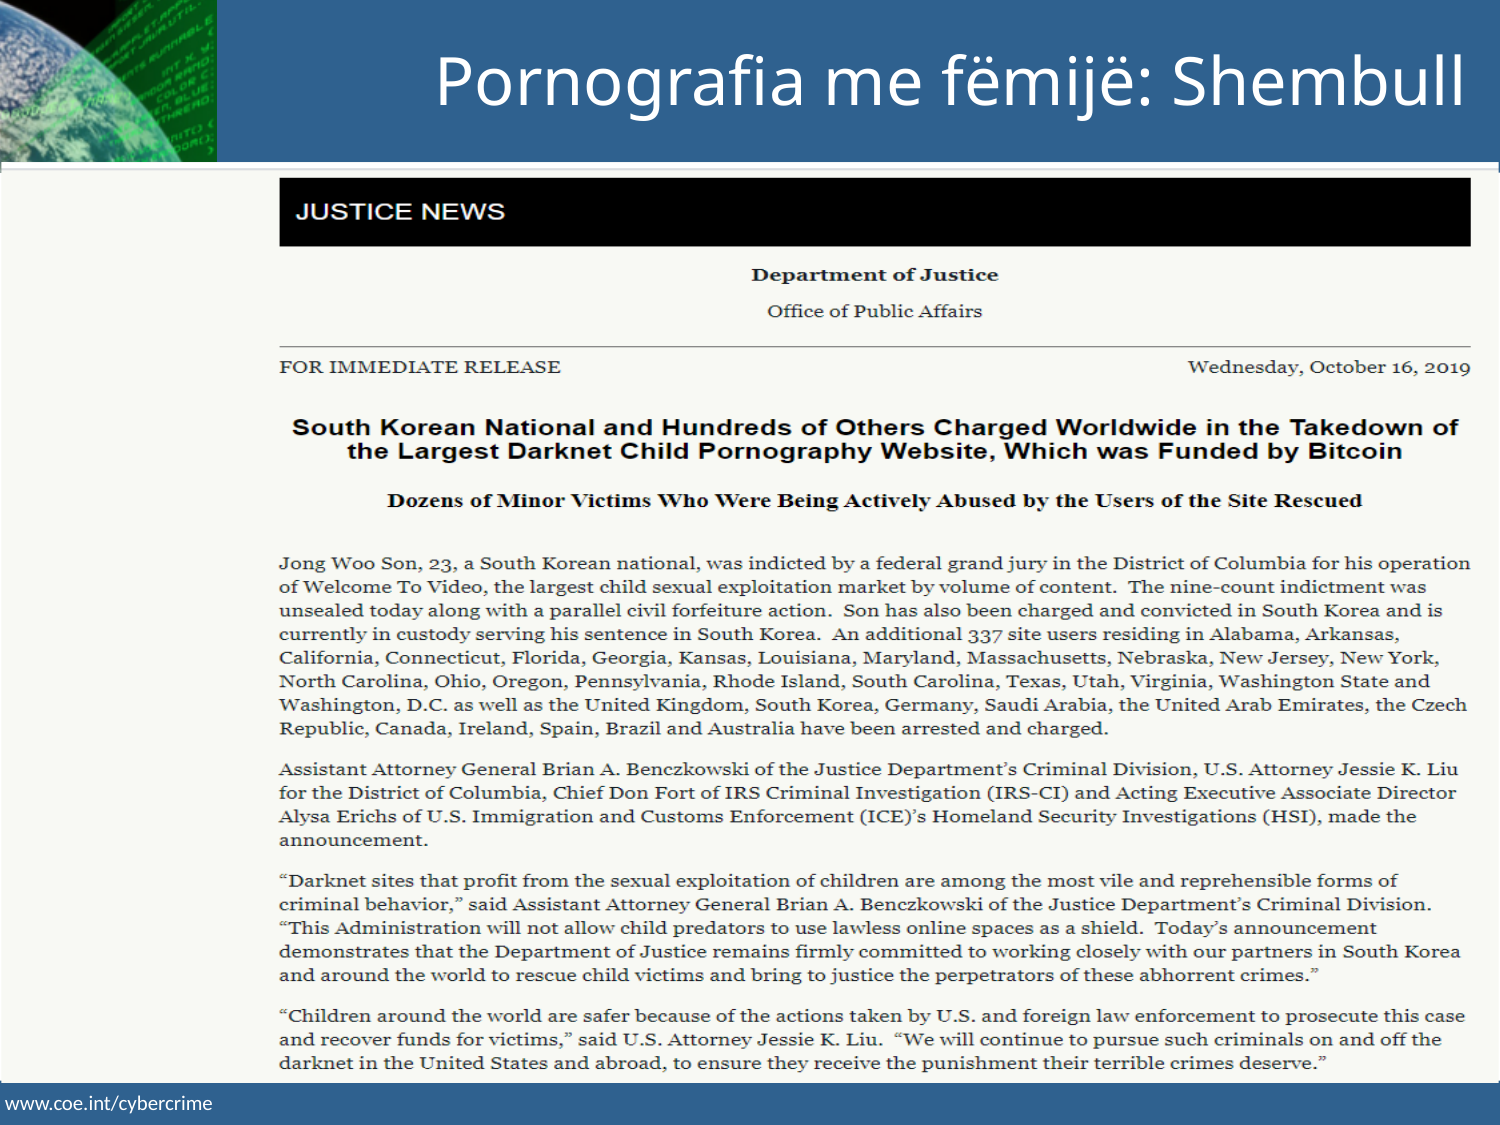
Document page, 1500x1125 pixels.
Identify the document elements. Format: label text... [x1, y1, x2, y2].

picture [0, 0, 1499, 1083]
text_box Pornografia me fëmijë: Shembull [230, 31, 1483, 126]
